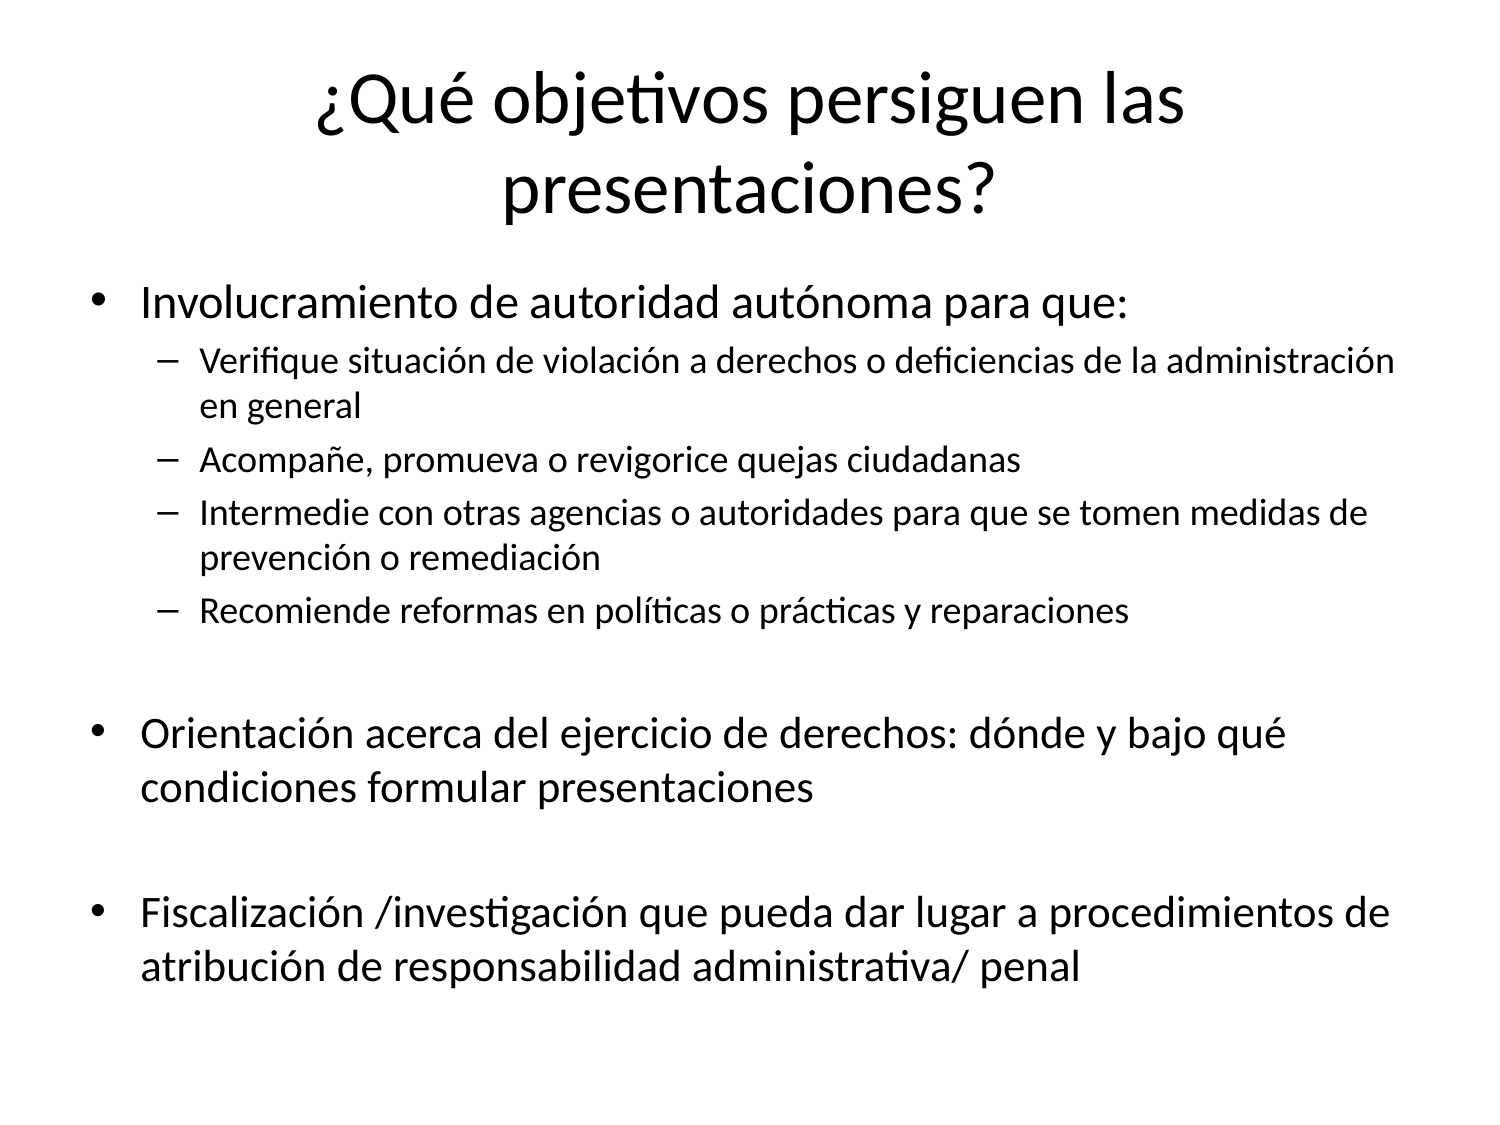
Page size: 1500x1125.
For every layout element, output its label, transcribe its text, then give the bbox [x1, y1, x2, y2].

list Involucramiento de autoridad autónoma para que: Verifique situación de violación a derechos o deficiencias de la administración en general Acompañe, promueva o revigorice quejas ciudadanas Intermedie con otras agencias o autoridades para que se tomen medidas de prevención o remediación Recomiende reformas en políticas o prácticas y reparaciones Orientación acerca del ejercicio de derechos: dónde y bajo qué condiciones formular presentaciones Fiscalización /investigación que pueda dar lugar a procedimientos de atribución de responsabilidad administrativa/ penal [75, 262, 1425, 1005]
title ¿Qué objetivos persiguen las presentaciones? [75, 45, 1425, 233]
